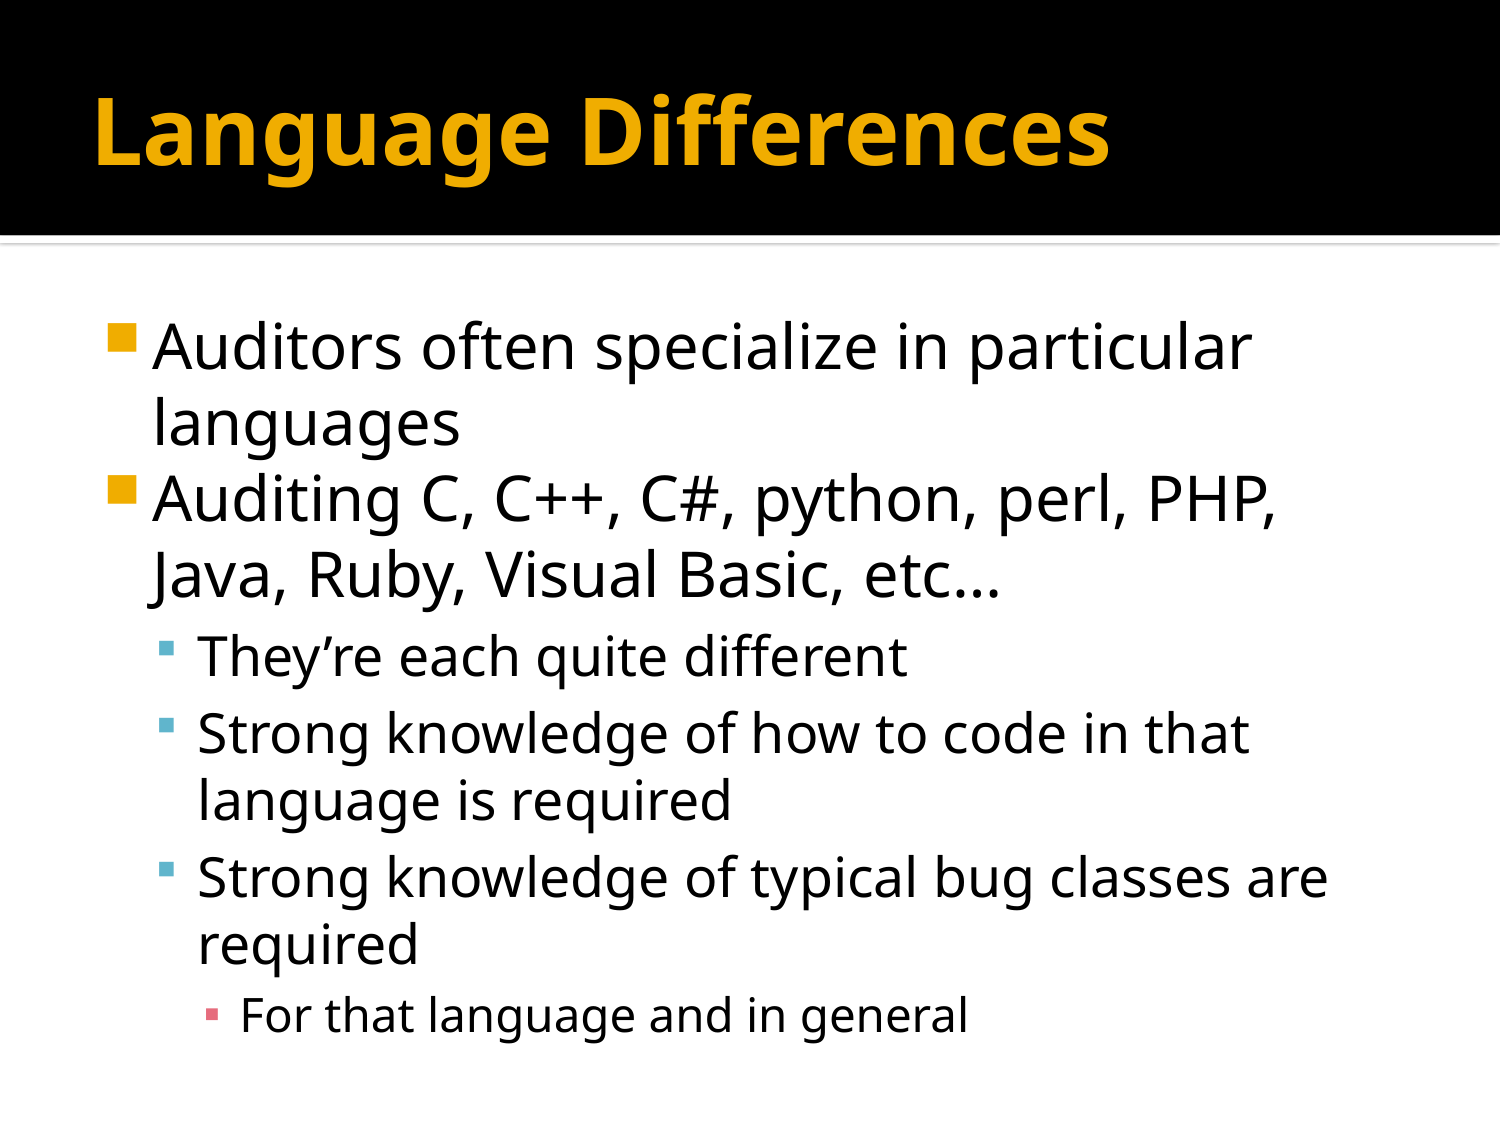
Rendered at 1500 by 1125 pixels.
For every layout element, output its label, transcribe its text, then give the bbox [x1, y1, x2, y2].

list Auditors often specialize in particular languages Auditing C, C++, C#, python, perl, PHP, Java, Ruby, Visual Basic, etc… They’re each quite different Strong knowledge of how to code in that language is required Strong knowledge of typical bug classes are required For that language and in general [75, 291, 1425, 1050]
title Language Differences [75, 25, 1425, 231]
